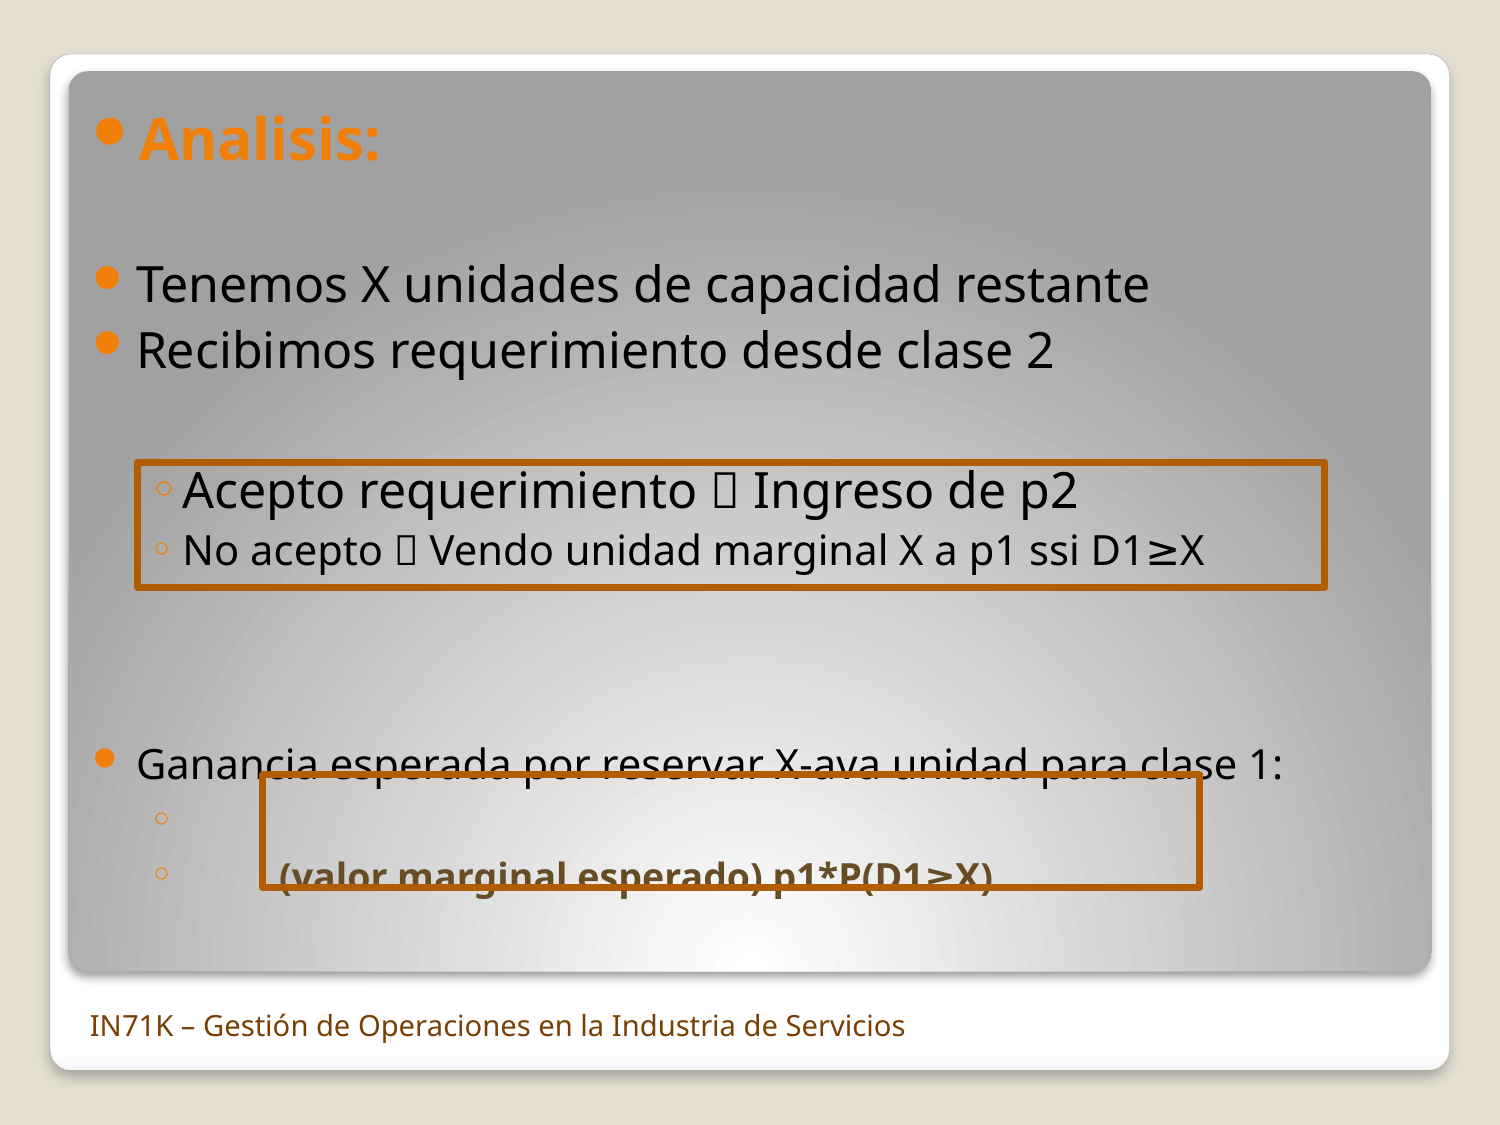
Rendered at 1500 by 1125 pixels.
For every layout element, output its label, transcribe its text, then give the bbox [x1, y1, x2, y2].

text_box [259, 771, 1203, 891]
text_box [134, 459, 1328, 591]
list Analisis: Tenemos X unidades de capacidad restante Recibimos requerimiento desde clase 2 Acepto requerimiento  Ingreso de p2 No acepto  Vendo unidad marginal X a p1 ssi D1≥X Ganancia esperada por reservar X-ava unidad para clase 1: (valor marginal esperado) p1*P(D1≥X) [62, 87, 1405, 937]
text_box IN71K – Gestión de Operaciones en la Industria de Servicios [74, 999, 1263, 1050]
